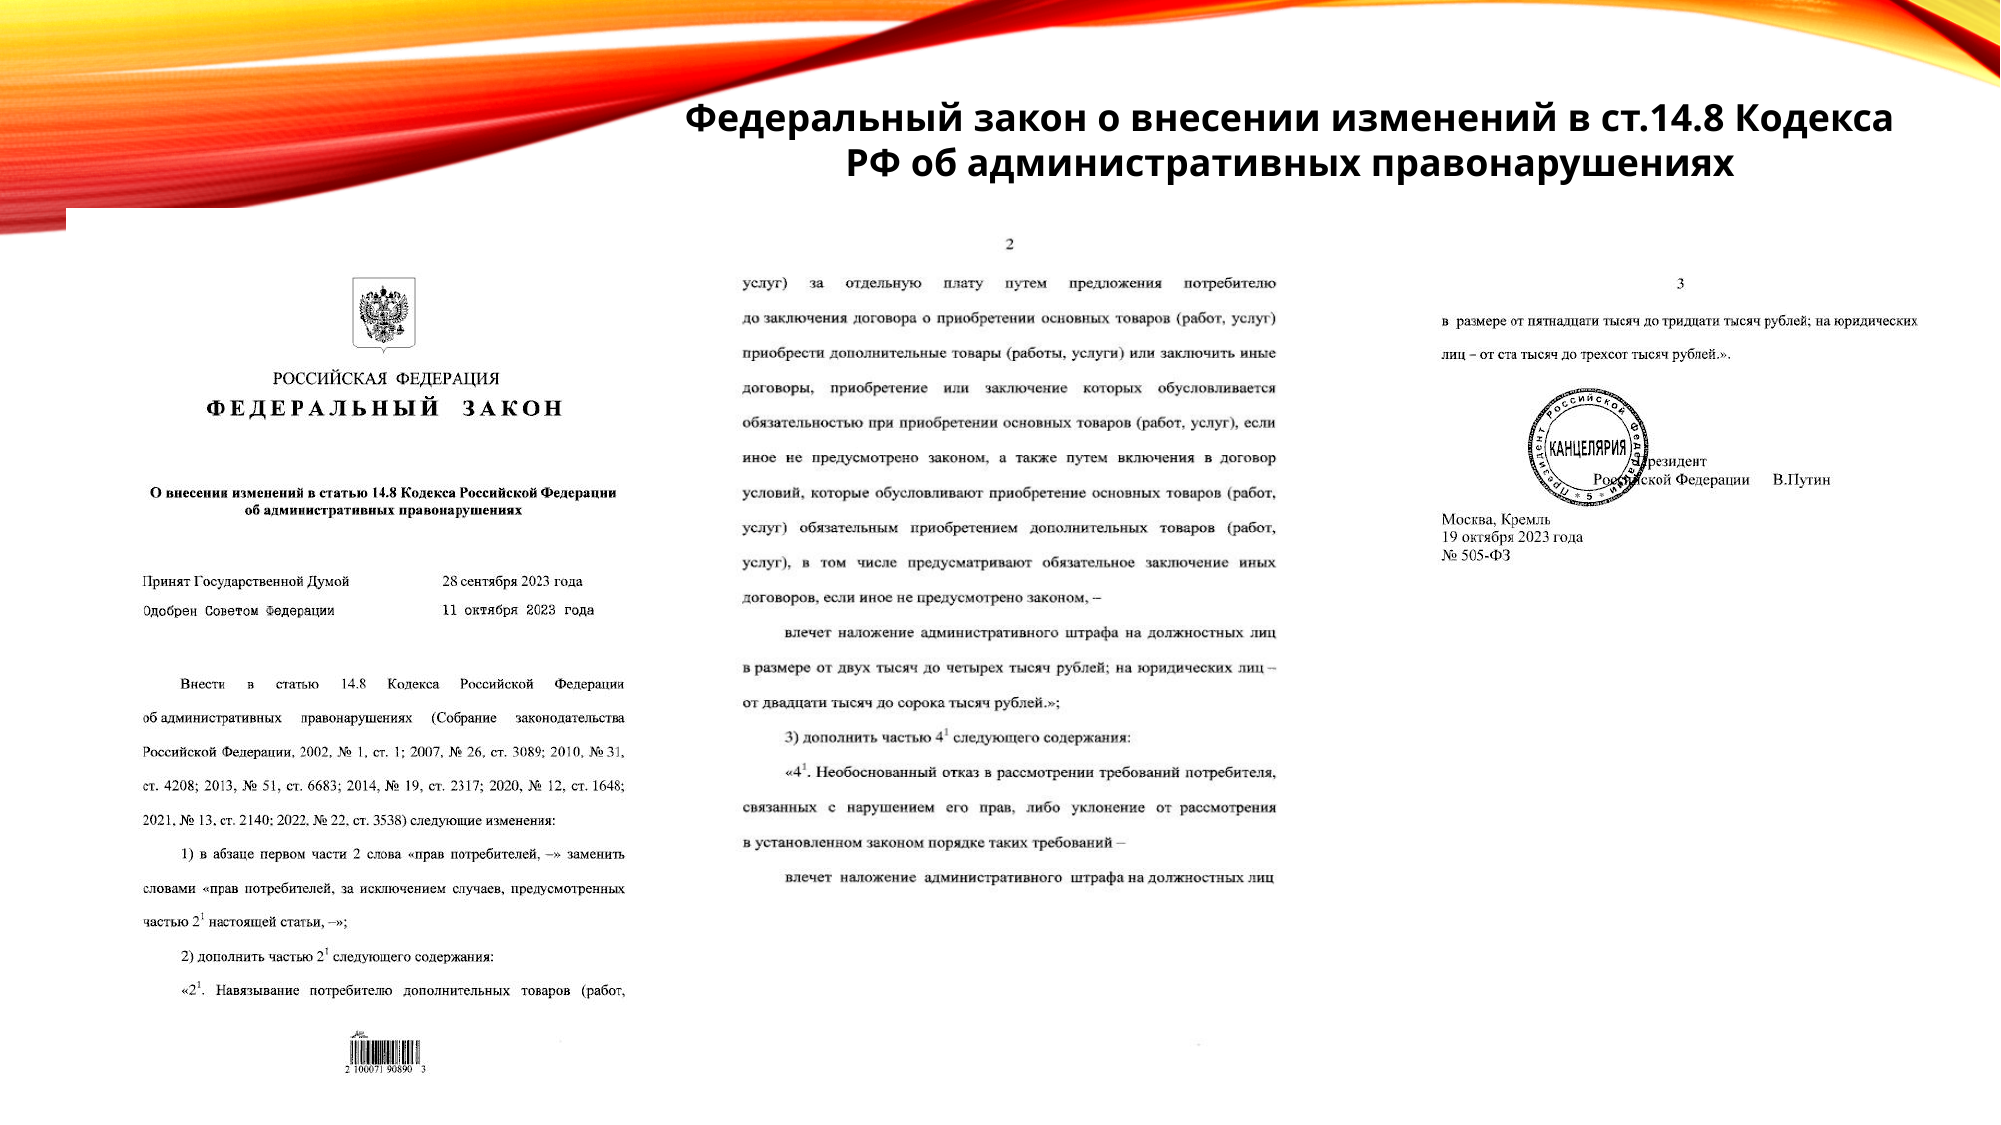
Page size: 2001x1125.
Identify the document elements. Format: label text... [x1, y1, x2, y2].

picture [0, 0, 2000, 1118]
title Федеральный закон о внесении изменений в ст.14.8 Кодекса РФ об административных правонарушениях [681, 36, 1900, 226]
